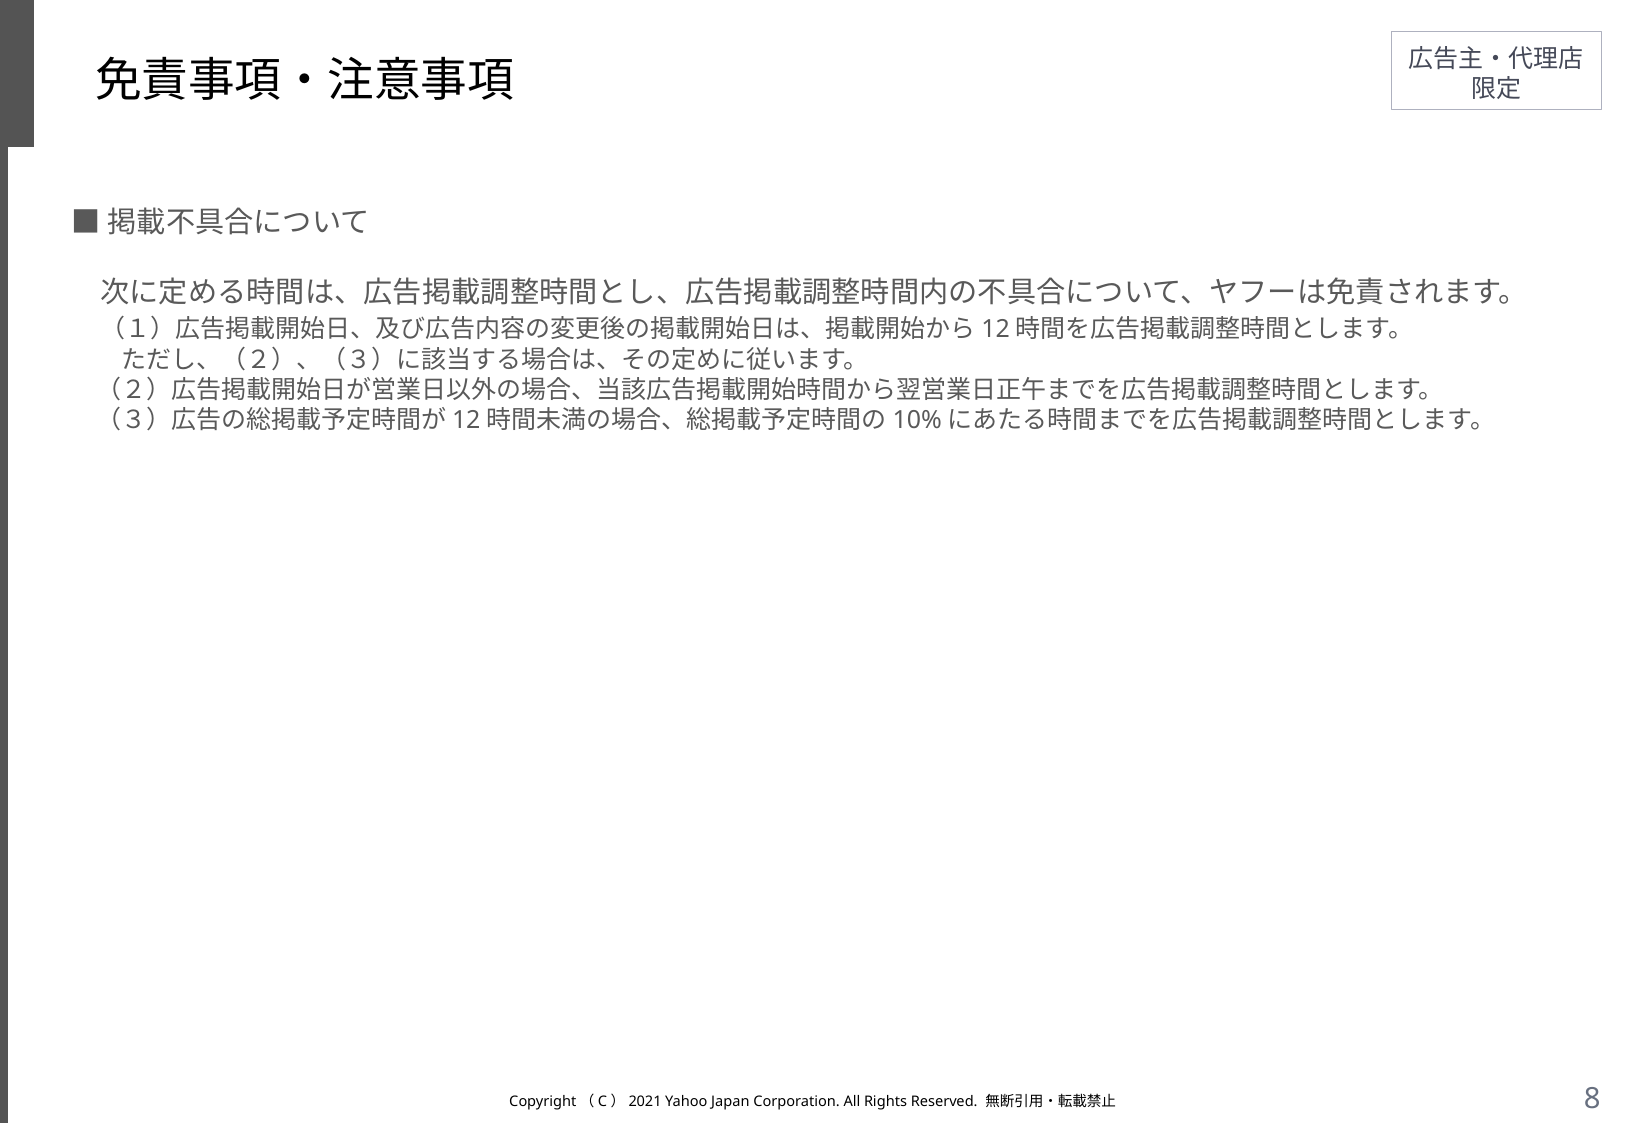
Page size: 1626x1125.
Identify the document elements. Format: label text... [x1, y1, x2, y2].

footer Copyright（C）2021 Yahoo Japan Corporation. All Rights Reserved. 無断引用・転載禁止 [458, 1070, 1167, 1125]
title 免責事項・注意事項 [80, 42, 1392, 114]
text_box ■掲載不具合について 次に定める時間は、広告掲載調整時間とし、広告掲載調整時間内の不具合について、ヤフーは免責されます。 （１）広告掲載開始日、及び広告内容の変更後の掲載開始日は、掲載開始から12時間を広告掲載調整時間とします。 ただし、（２）、（３）に該当する場合は、その定めに従います。 （２）広告掲載開始日が営業日以外の場合、当該広告掲載開始時間から翌営業日正午までを広告掲載調整時間とします。 （３）広告の総掲載予定時間が12時間未満の場合、総掲載予定時間の10%にあたる時間までを広告掲載調整時間とします。 [56, 196, 1585, 586]
